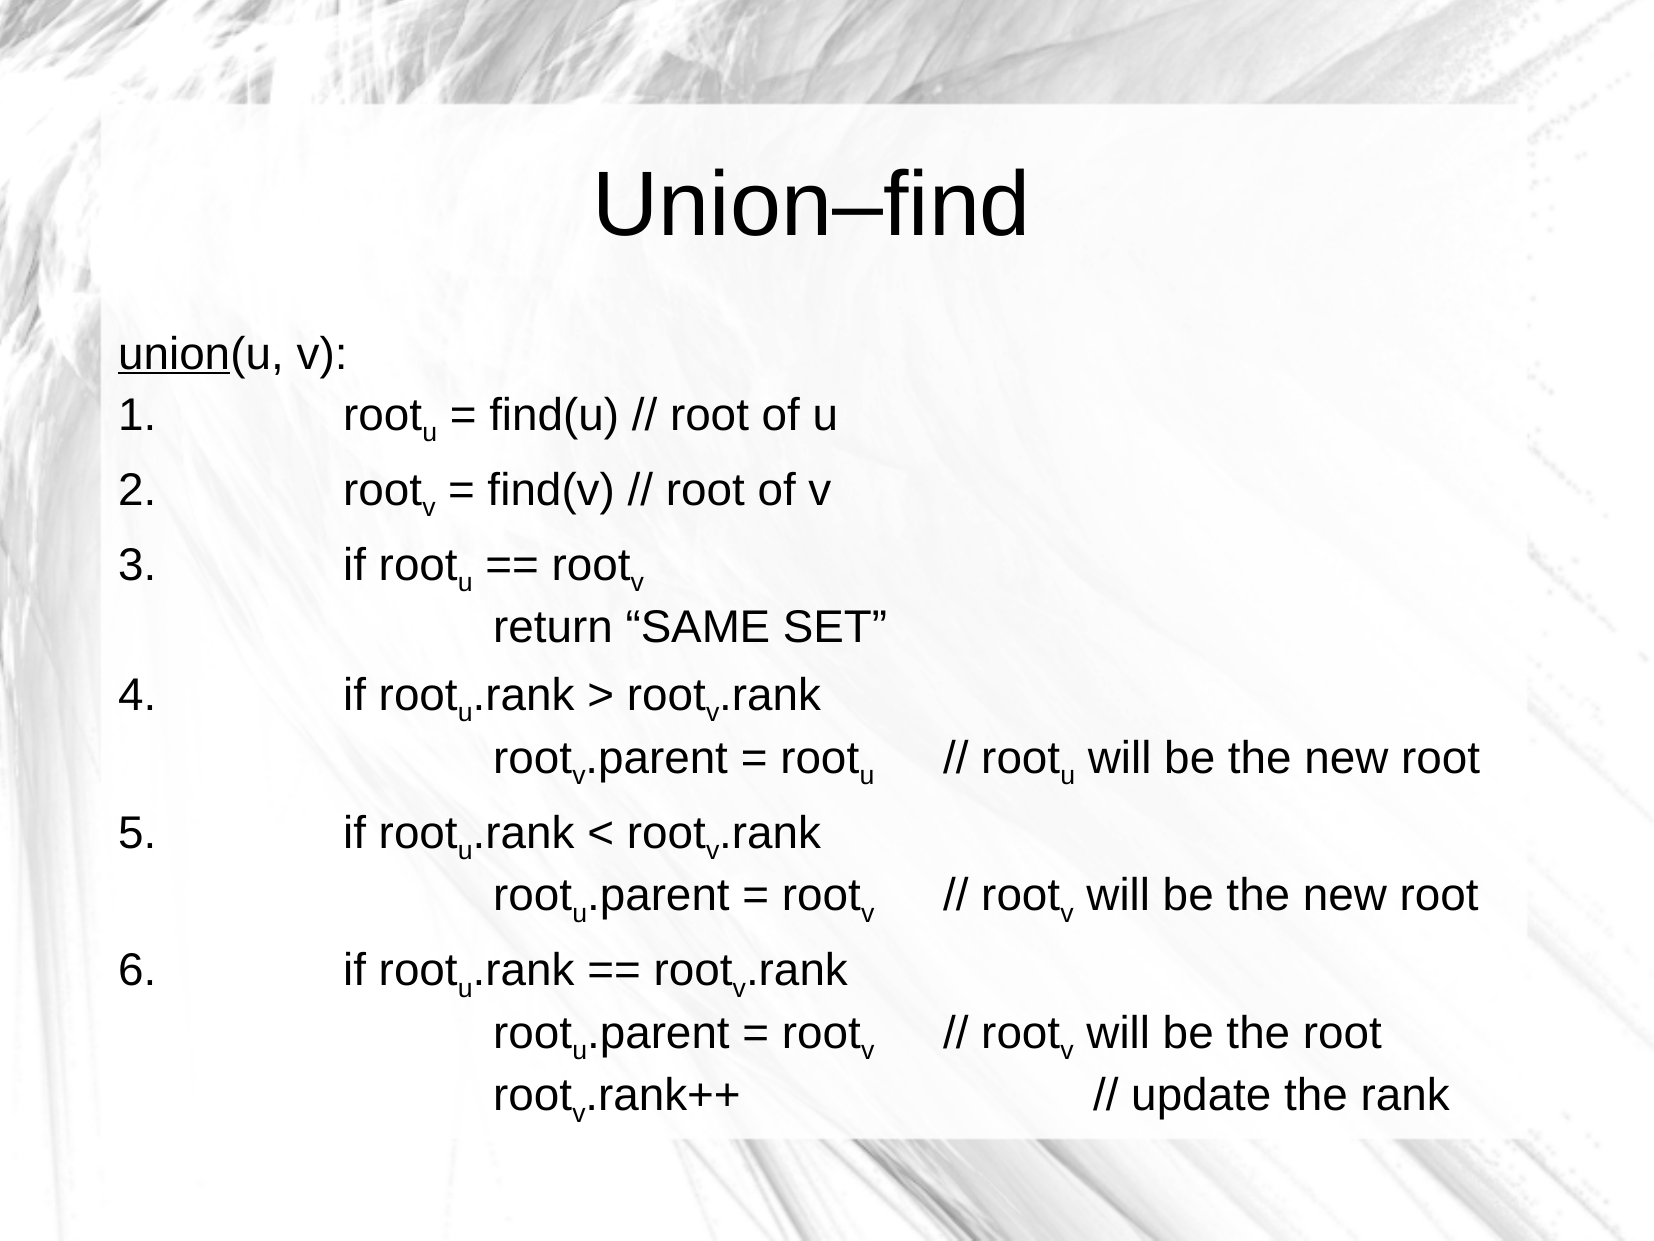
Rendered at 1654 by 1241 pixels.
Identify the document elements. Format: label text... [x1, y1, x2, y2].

title Union–find [118, 93, 1506, 299]
picture [0, 0, 1654, 1241]
list union(u, v): rootu = find(u) // root of u rootv = find(v) // root of v if rootu == rootv return “SAME SET” if rootu.rank > rootv.rank rootv.parent = rootu // rootu will be the new root if rootu.rank < rootv.rank rootu.parent = rootv // rootv will be the new root if rootu.rank == rootv.rank rootu.parent = rootv // rootv will be the root rootv.rank++ // update the rank [118, 319, 1571, 1109]
